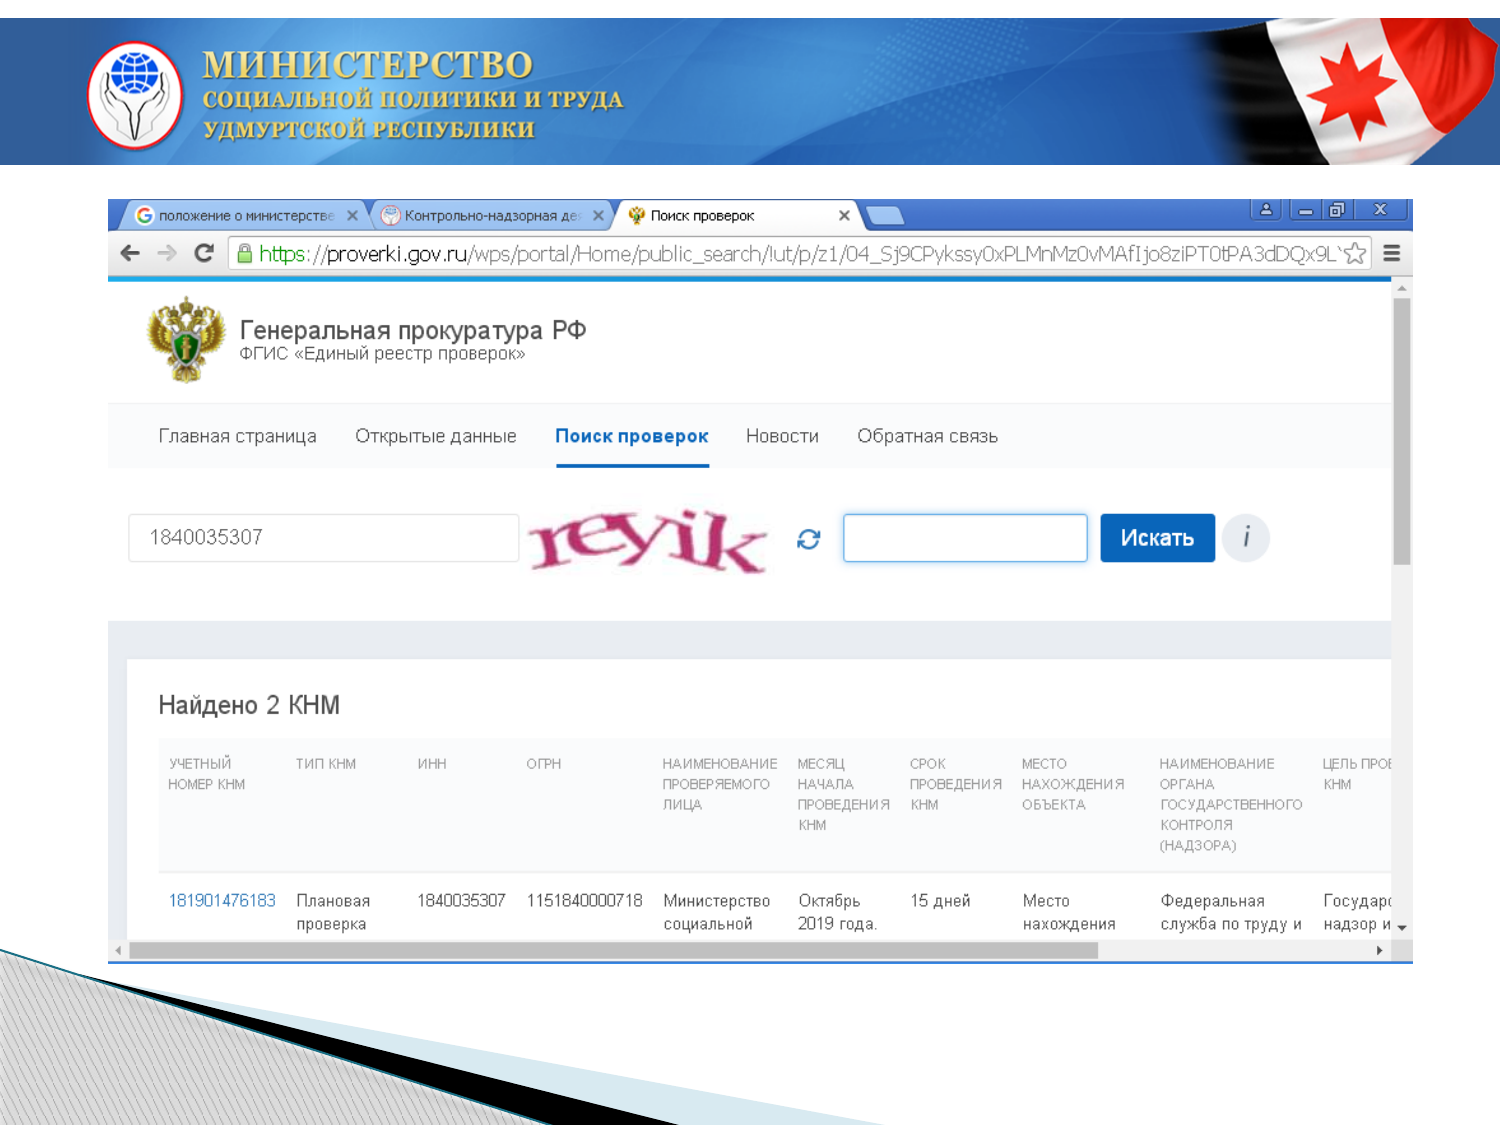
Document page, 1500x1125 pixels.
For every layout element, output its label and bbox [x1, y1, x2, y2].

picture [107, 199, 1413, 964]
picture [0, 18, 1500, 165]
